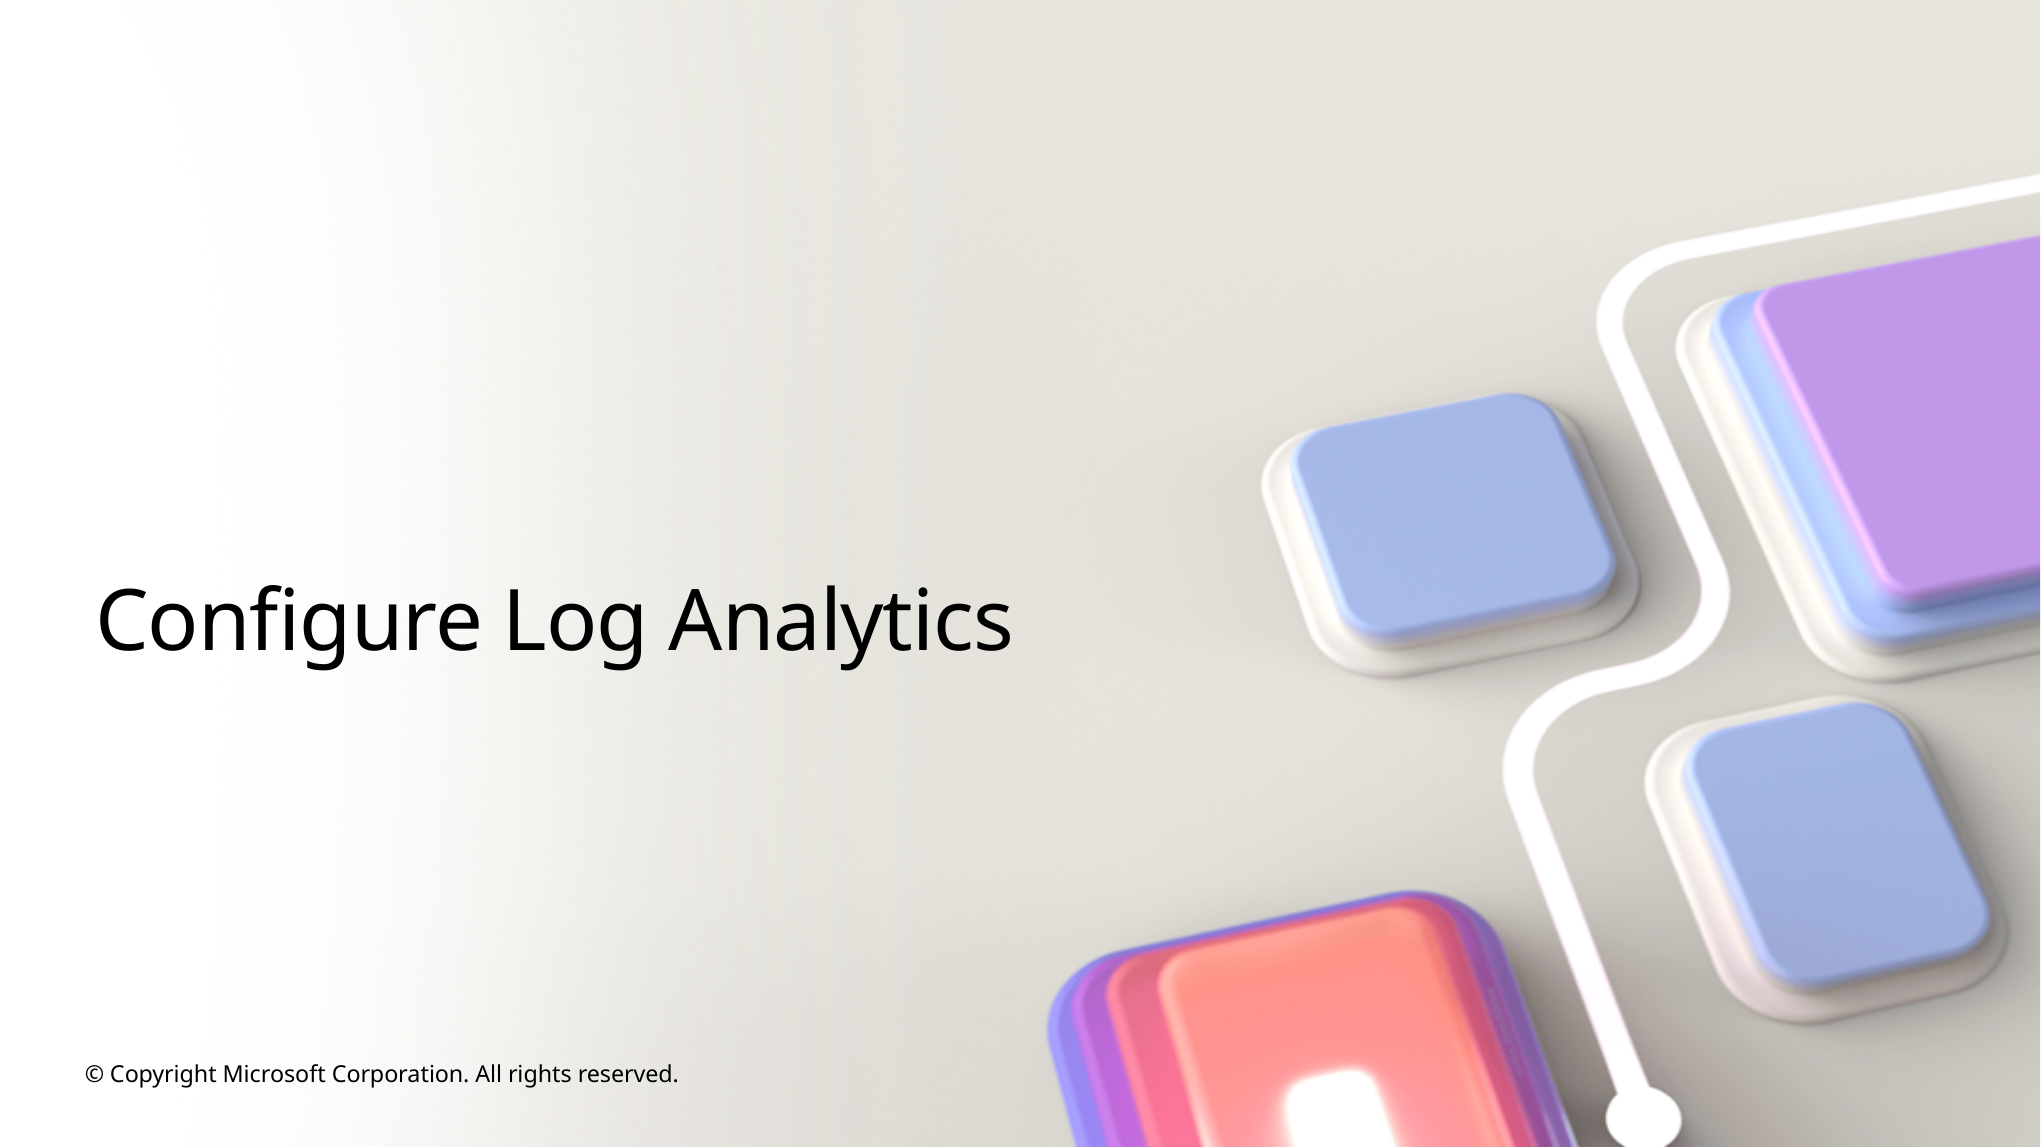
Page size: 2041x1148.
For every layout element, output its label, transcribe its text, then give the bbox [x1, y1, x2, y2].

picture [70, 0, 2041, 1147]
title Configure Log Analytics [95, 576, 1158, 670]
